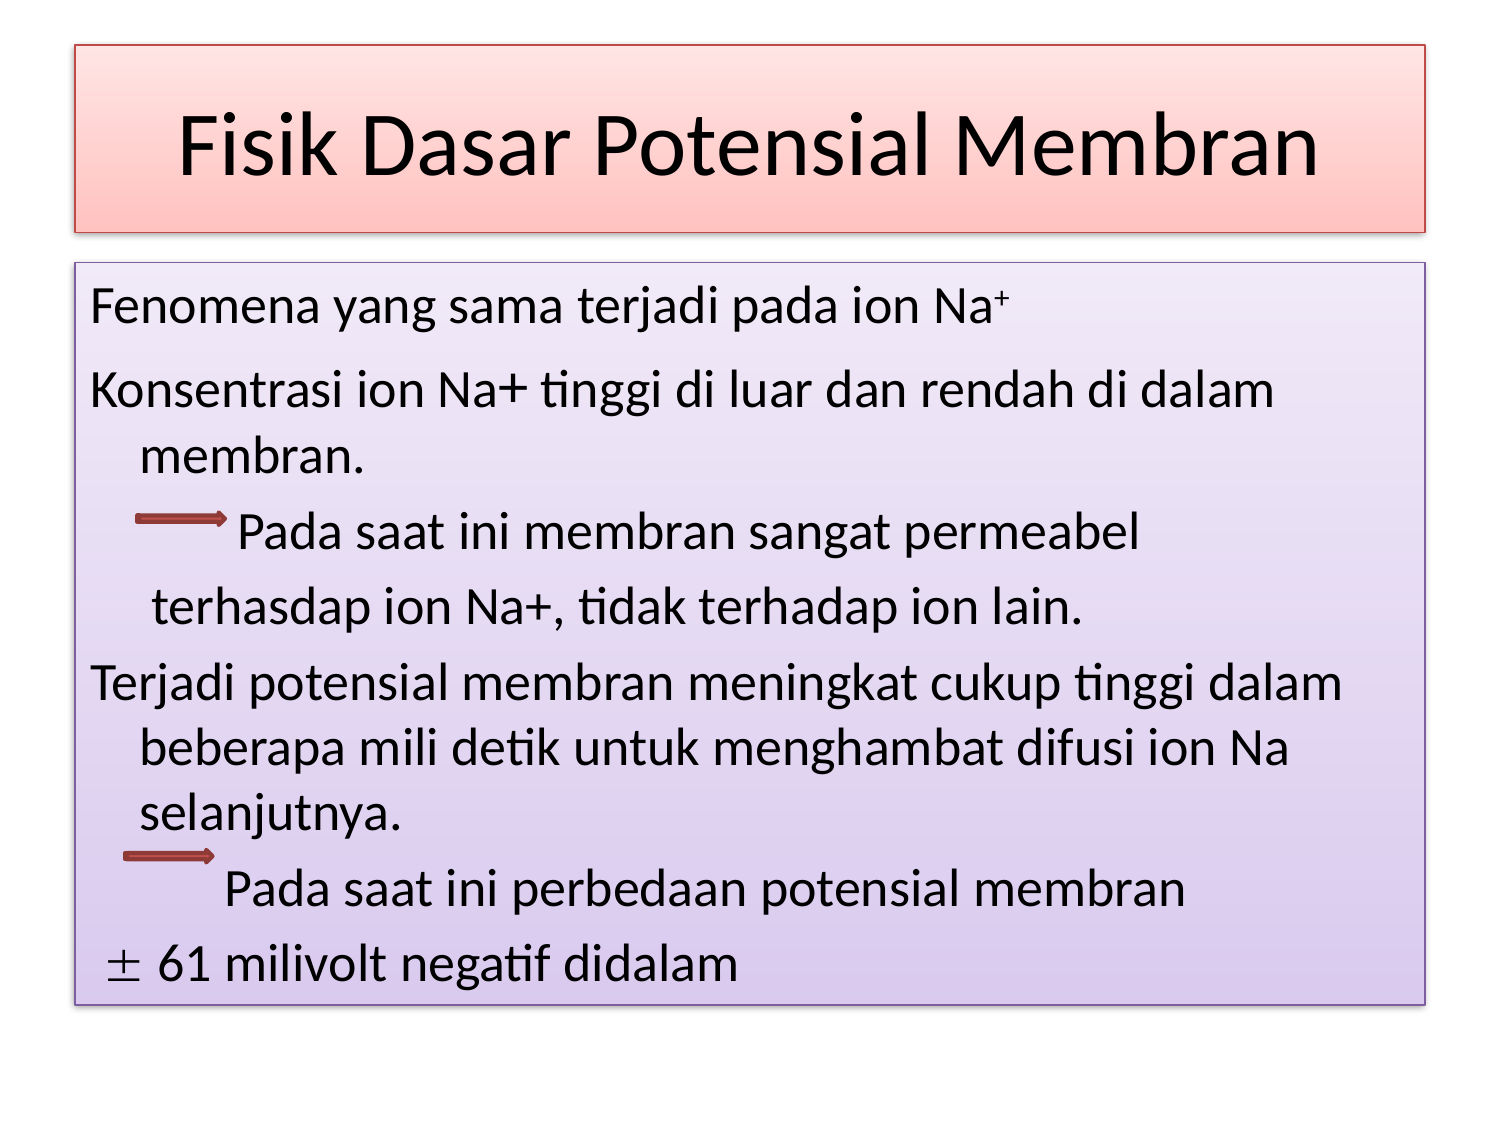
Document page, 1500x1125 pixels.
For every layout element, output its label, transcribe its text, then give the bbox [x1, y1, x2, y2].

text_box [123, 847, 215, 865]
title Fisik Dasar Potensial Membran [74, 44, 1426, 233]
list Fenomena yang sama terjadi pada ion Na+ Konsentrasi ion Na+ tinggi di luar dan rendah di dalam membran. Pada saat ini membran sangat permeabel terhasdap ion Na+, tidak terhadap ion lain. Terjadi potensial membran meningkat cukup tinggi dalam beberapa mili detik untuk menghambat difusi ion Na selanjutnya. Pada saat ini perbedaan potensial membran  61 milivolt negatif didalam [74, 262, 1426, 1006]
text_box [135, 510, 228, 527]
